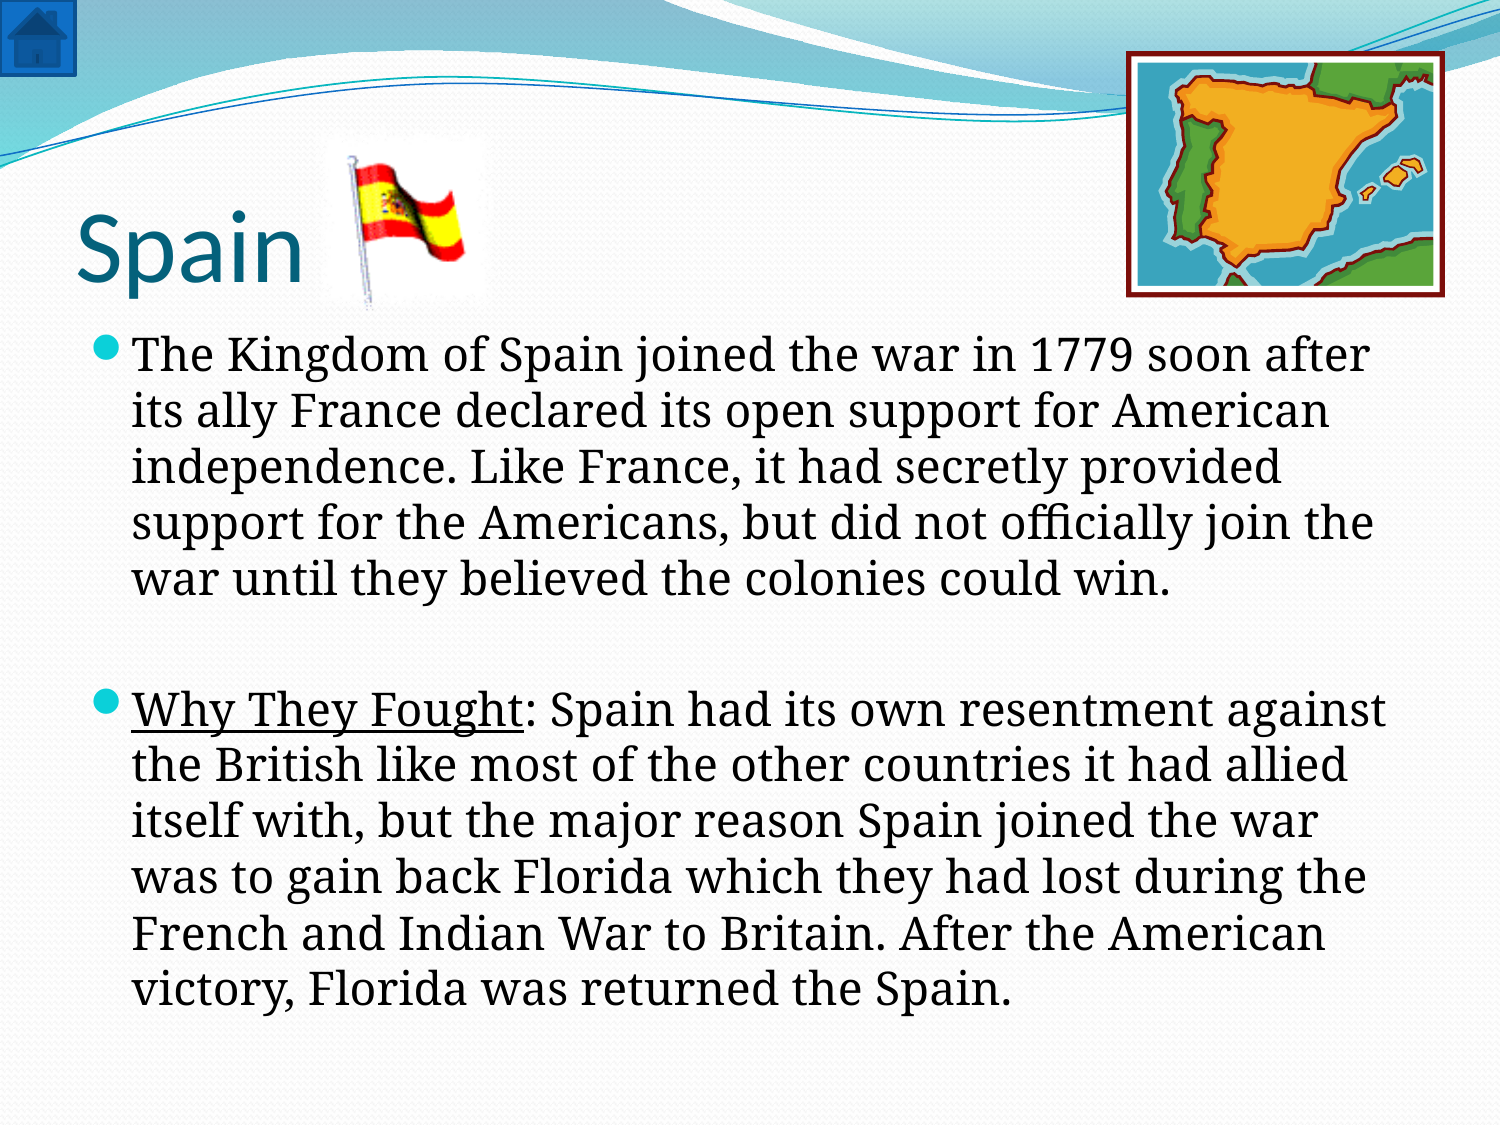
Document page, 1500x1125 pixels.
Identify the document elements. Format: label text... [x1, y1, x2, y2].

picture [1124, 49, 1447, 299]
list The Kingdom of Spain joined the war in 1779 soon after its ally France declared its open support for American independence. Like France, it had secretly provided support for the Americans, but did not officially join the war until they believed the colonies could win. Why They Fought: Spain had its own resentment against the British like most of the other countries it had allied itself with, but the major reason Spain joined the war was to gain back Florida which they had lost during the French and Indian War to Britain. After the American victory, Florida was returned the Spain. [75, 317, 1425, 1038]
picture [312, 124, 501, 313]
title Spain [75, 115, 1118, 303]
text_box [0, 0, 77, 77]
